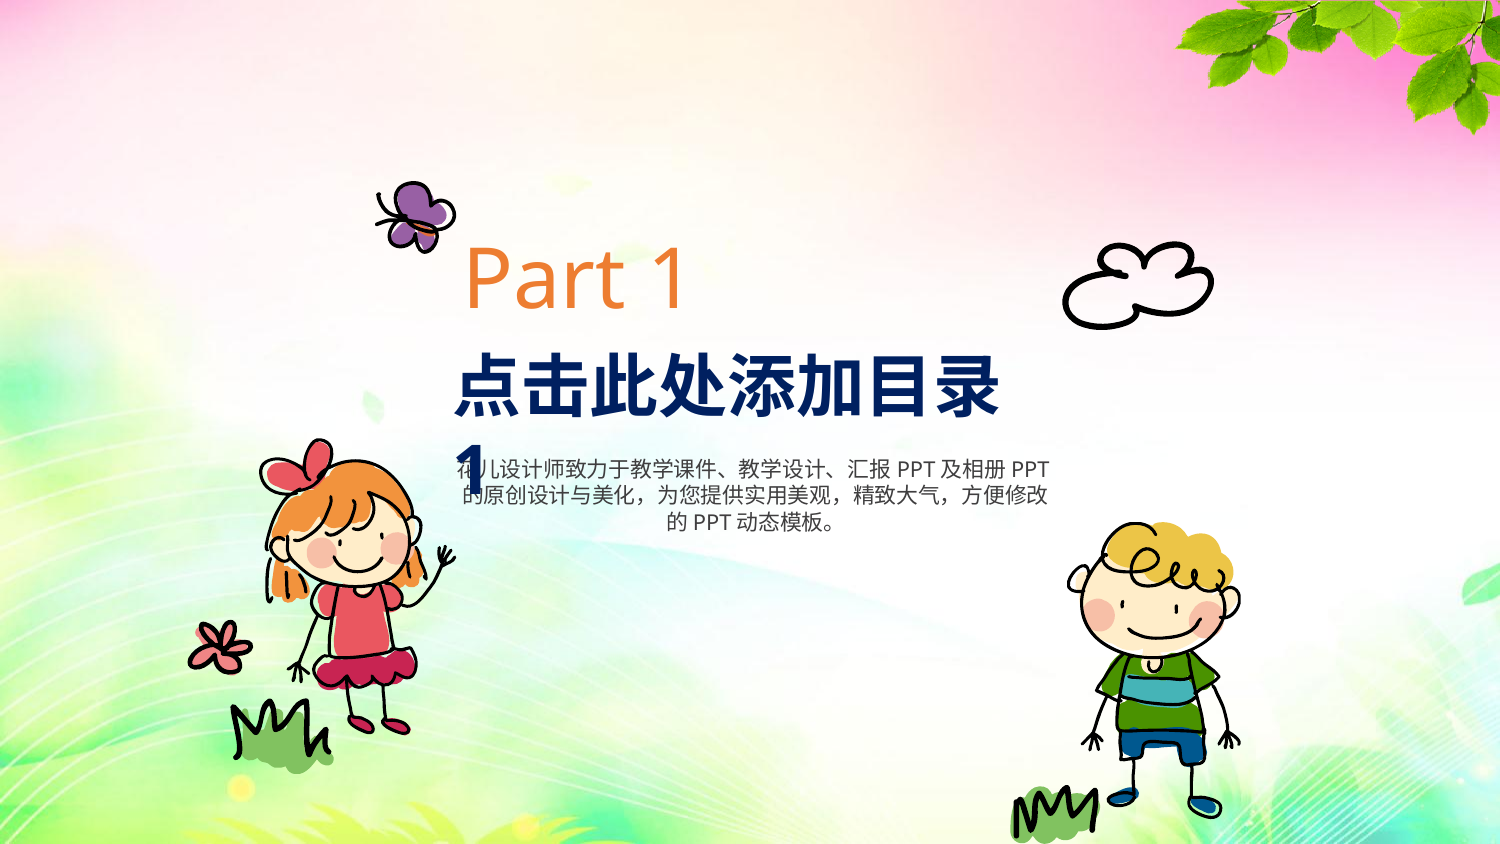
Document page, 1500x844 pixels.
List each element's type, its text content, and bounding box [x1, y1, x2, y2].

text_box 花儿设计师致力于教学课件、教学设计、汇报PPT及相册PPT的原创设计与美化，为您提供实用美观，精致大气，方便修改的PPT动态模板。 [457, 516, 1056, 535]
picture [0, 0, 1500, 844]
text_box Part 1 [447, 216, 715, 333]
text_box 点击此处添加目录1 [437, 335, 1062, 516]
